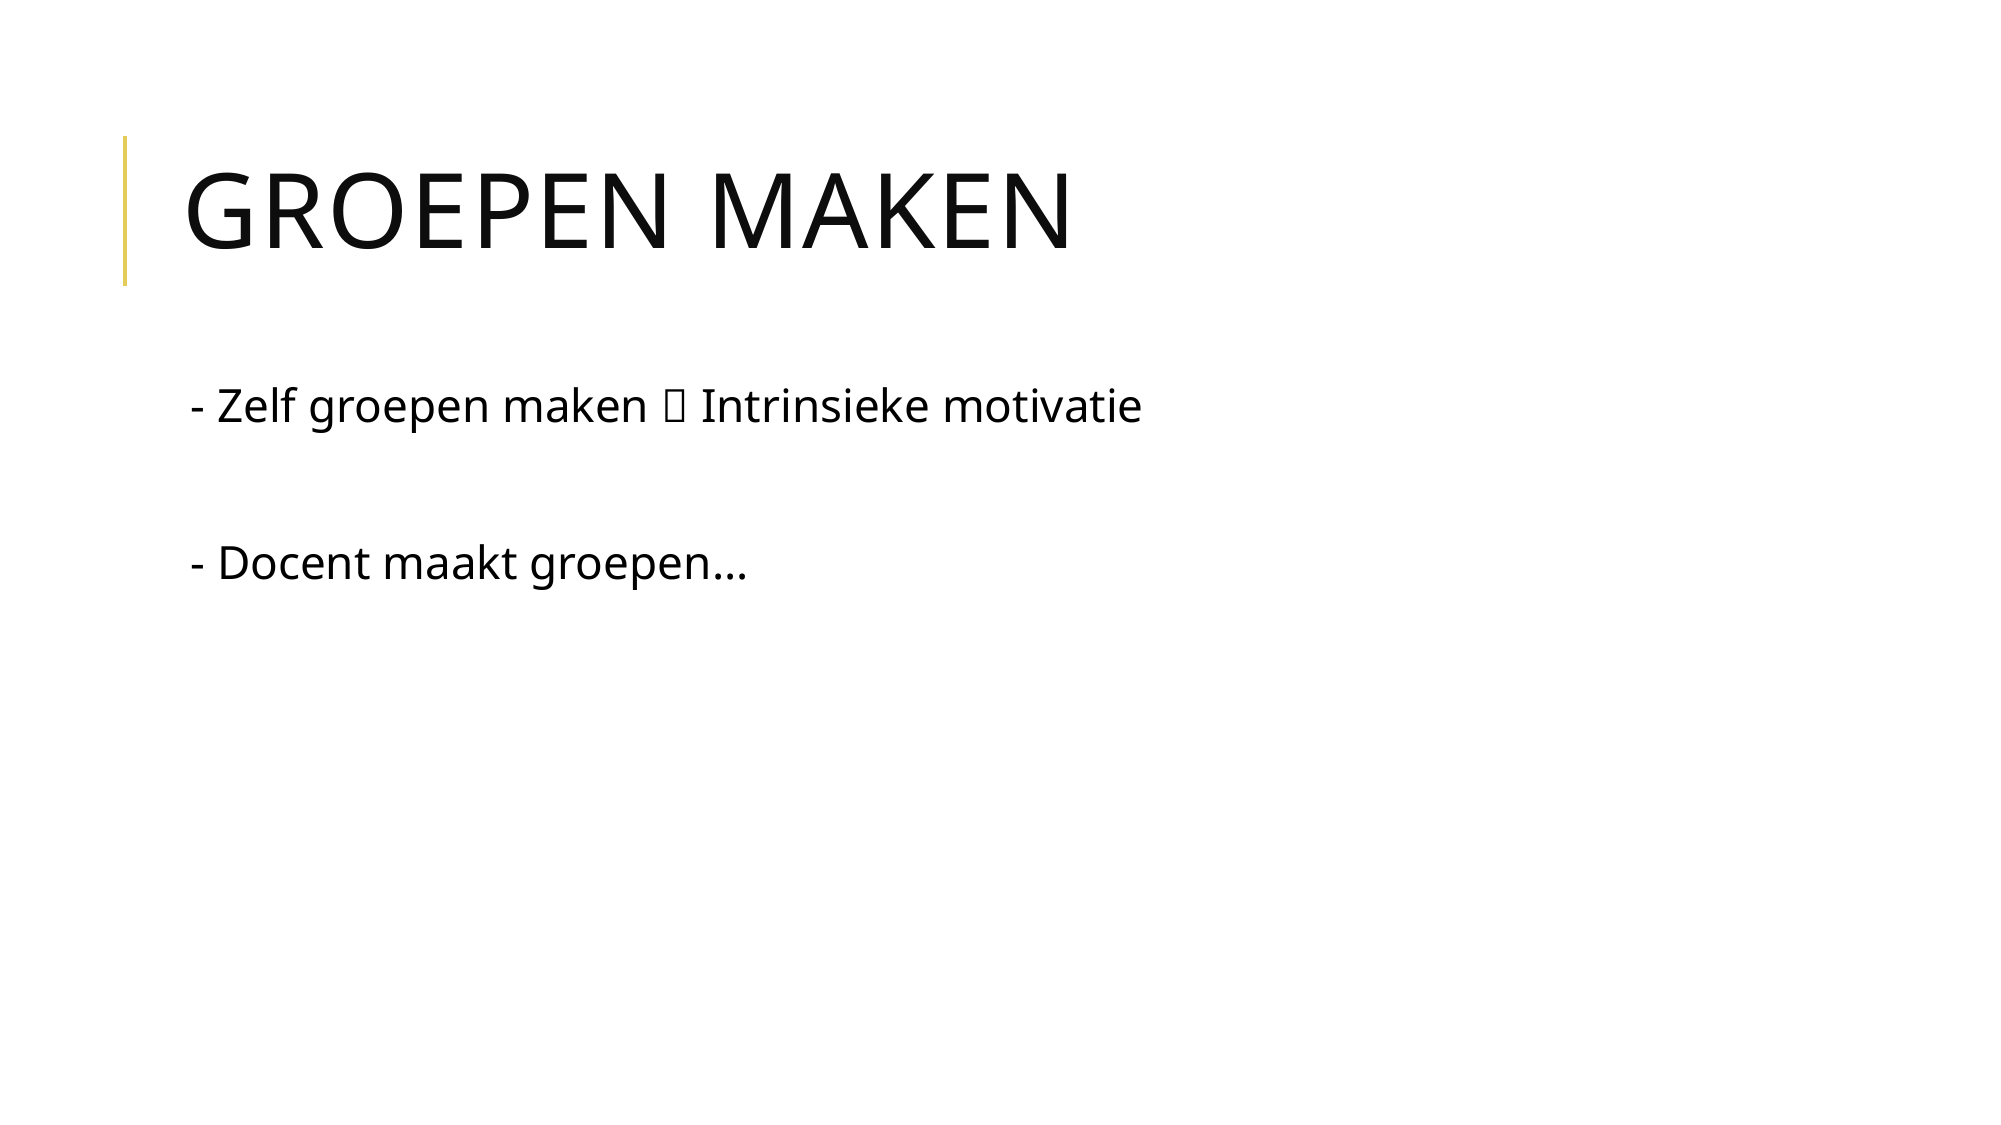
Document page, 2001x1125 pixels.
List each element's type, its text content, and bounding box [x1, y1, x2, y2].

list - Zelf groepen maken  Intrinsieke motivatie - Docent maakt groepen… [168, 375, 1763, 1035]
title Groepen maken [168, 96, 1763, 342]
